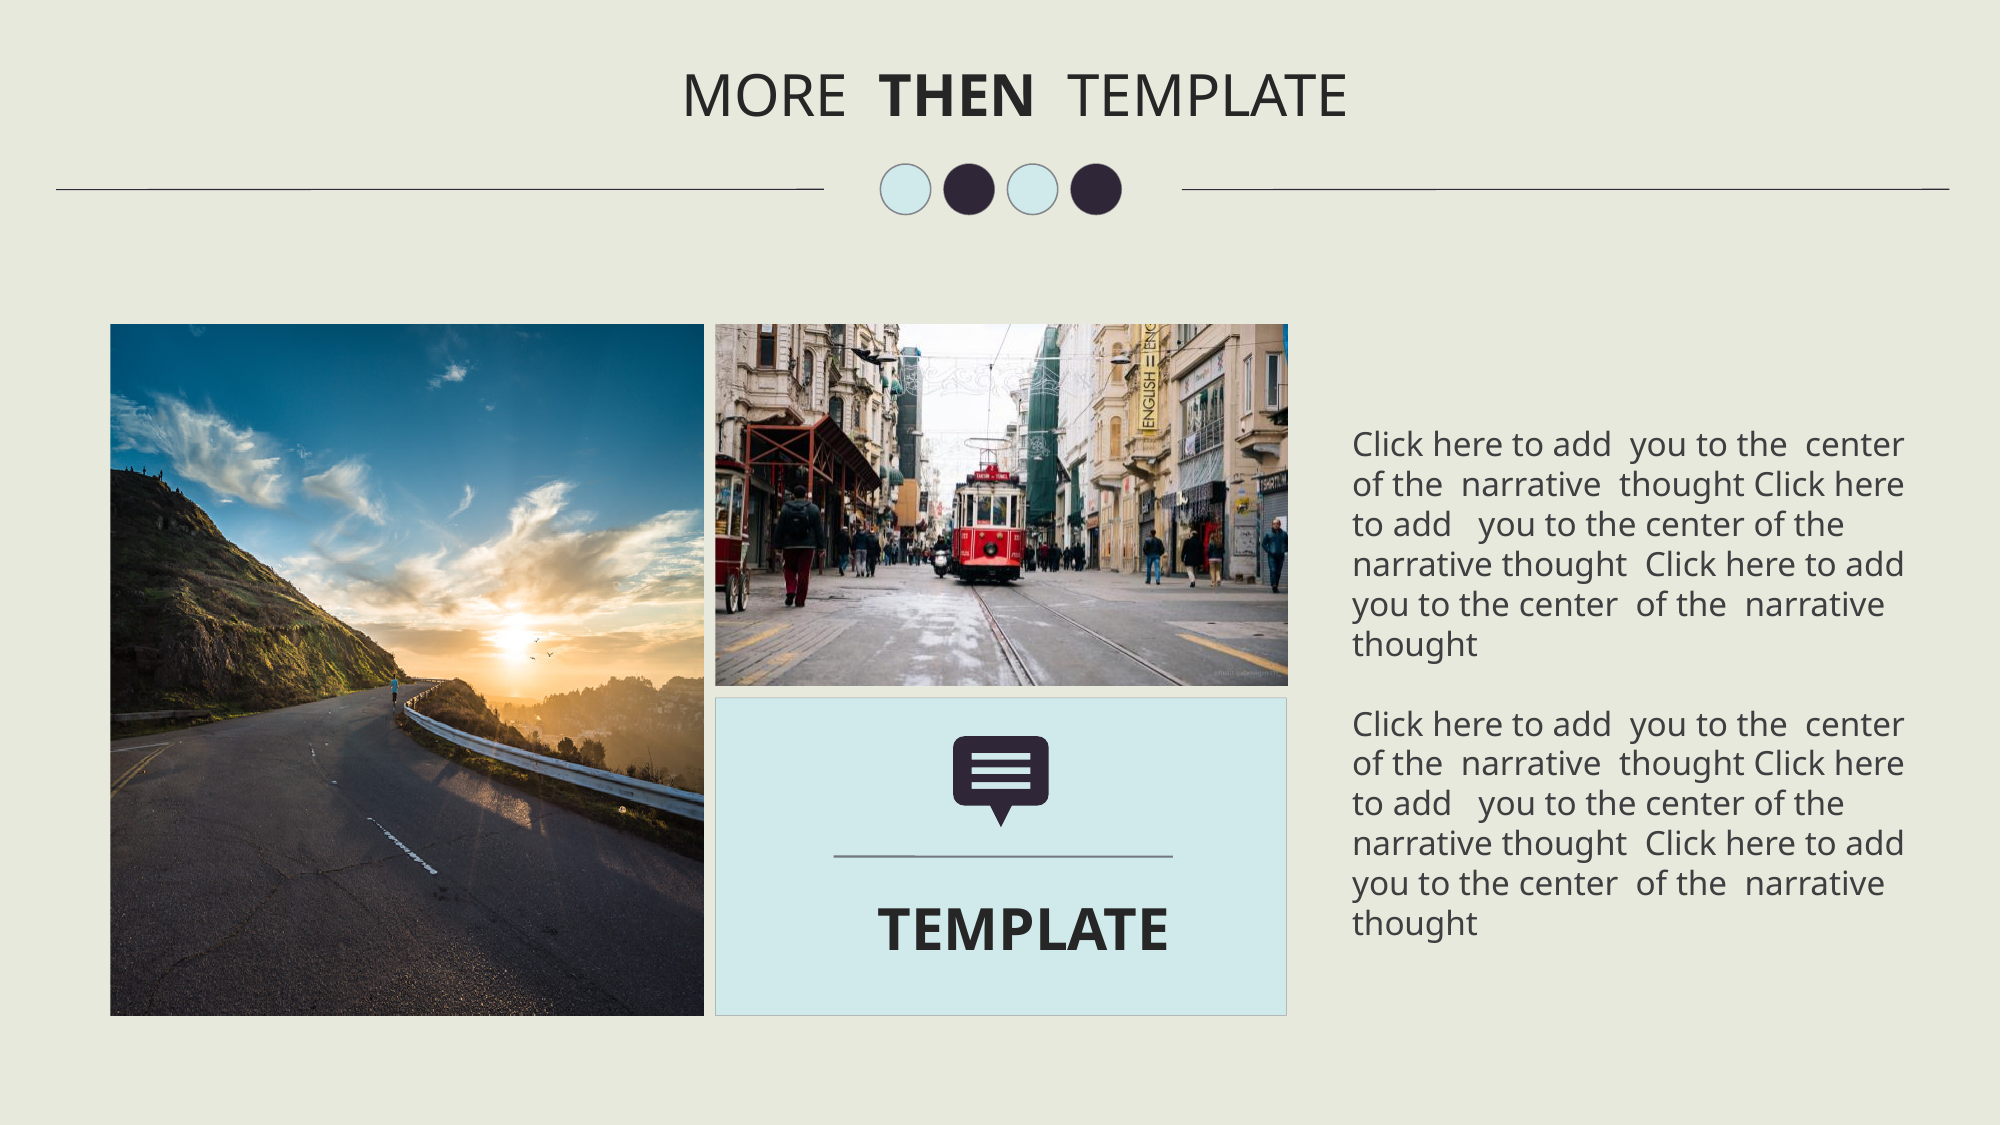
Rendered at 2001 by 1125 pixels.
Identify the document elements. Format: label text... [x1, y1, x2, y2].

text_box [952, 735, 1049, 828]
text_box Click here to add you to the center of the narrative thought Click here to add you to the center of the narrative thought Click here to add you to the center of the narrative thought Click here to add you to the center of the narrative thought Click here to add you to the center of the narrative thought Click here to add you to the center of the narrative thought [1337, 415, 1930, 1125]
text_box [715, 697, 1287, 1016]
text_box [715, 324, 1288, 686]
text_box TEMPLATE [862, 884, 1186, 970]
text_box MORE THEN TEMPLATE [636, 42, 1365, 138]
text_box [880, 163, 1122, 215]
text_box [110, 324, 704, 1016]
